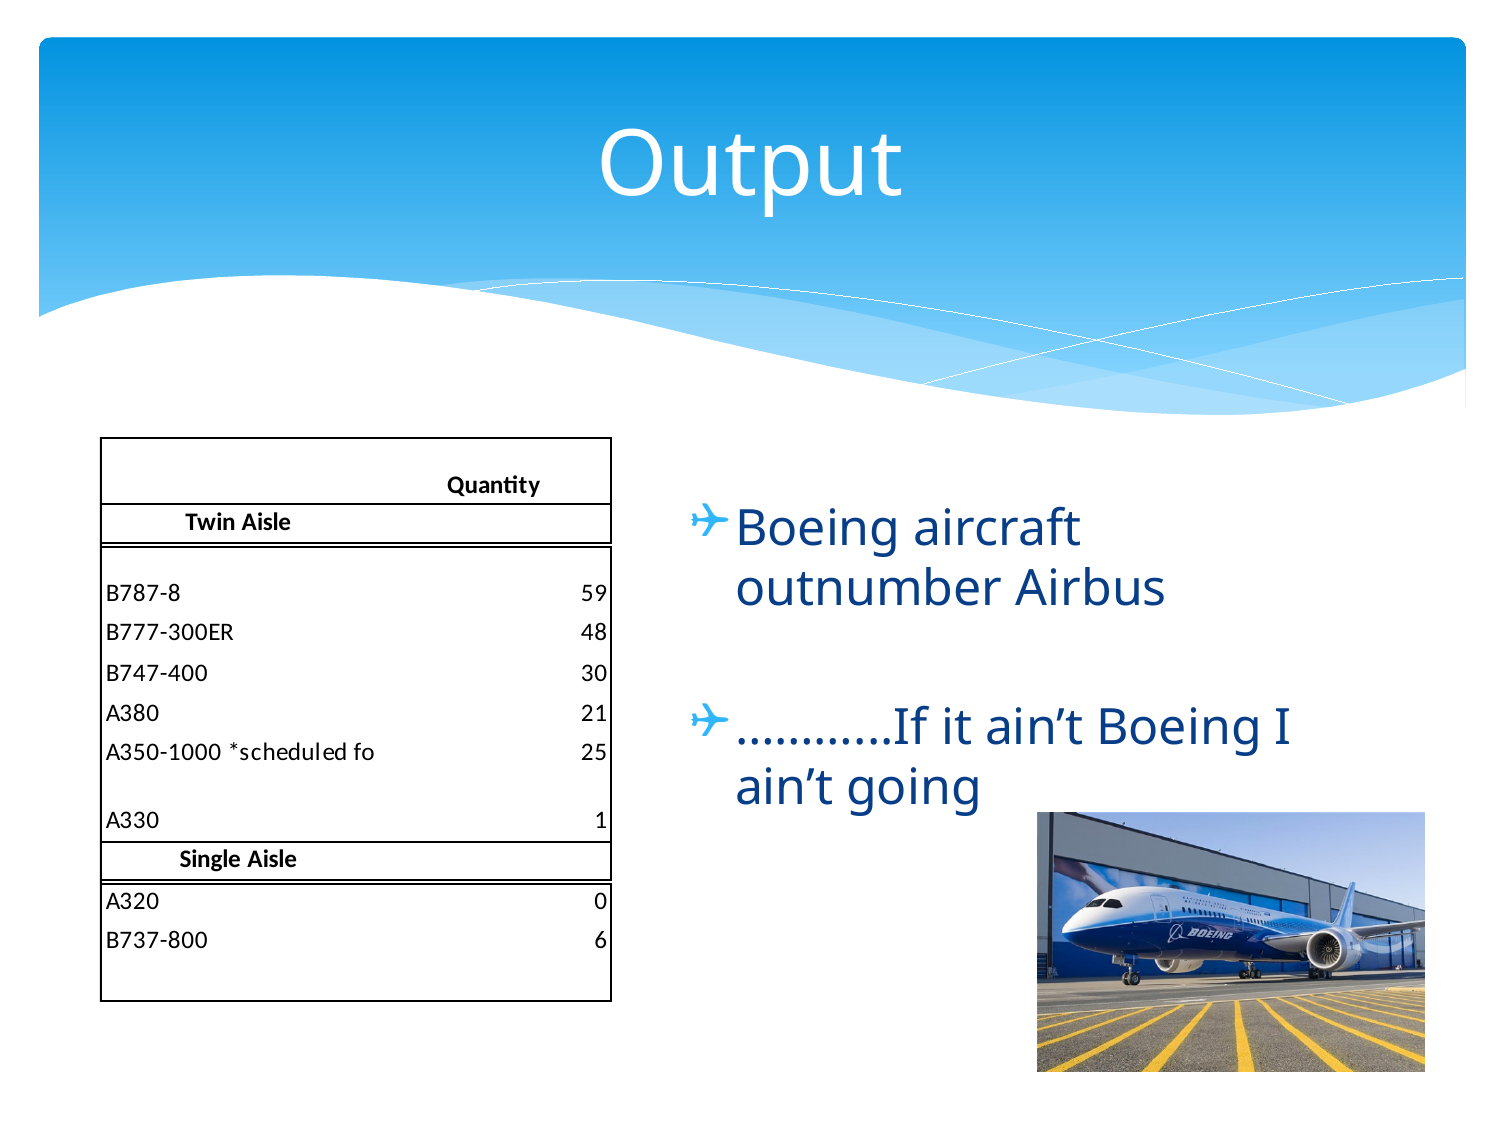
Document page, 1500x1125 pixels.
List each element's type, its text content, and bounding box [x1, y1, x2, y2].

text_box Boeing aircraft outnumber Airbus ………...If it ain’t Boeing I ain’t going [675, 487, 1359, 966]
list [99, 437, 615, 1004]
title Output [75, 55, 1425, 261]
picture [1037, 812, 1426, 1072]
